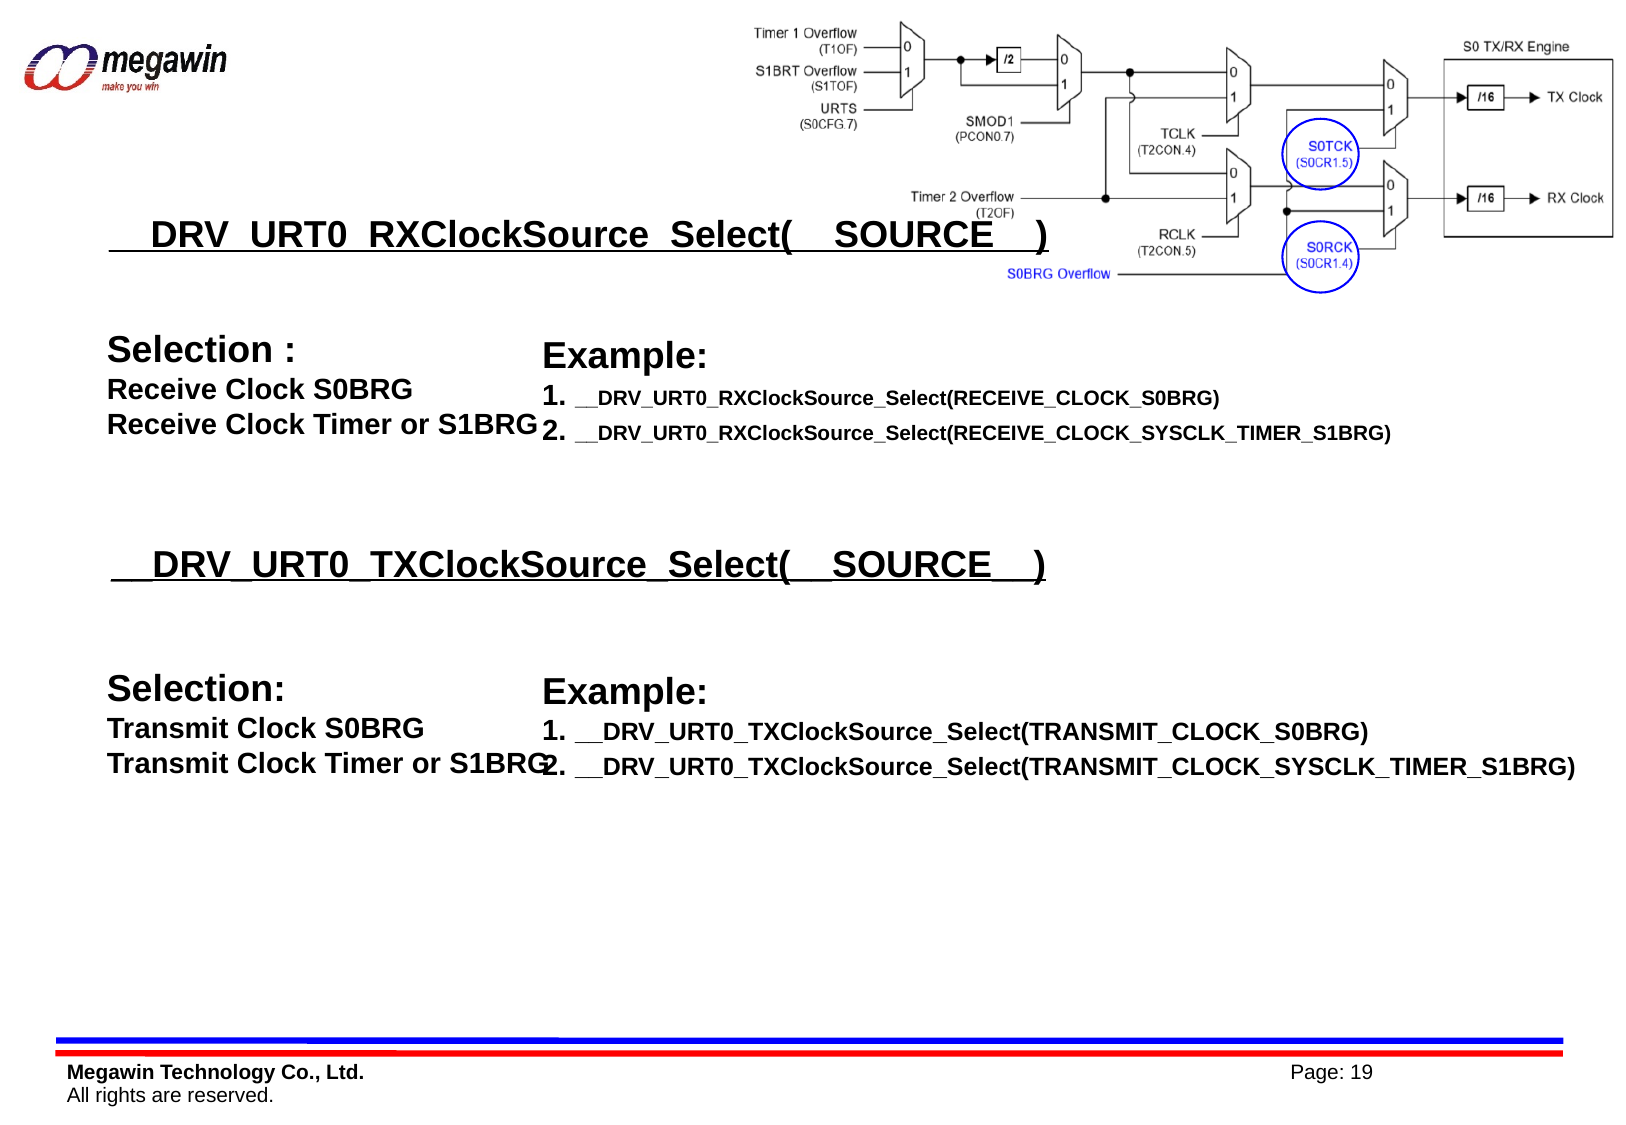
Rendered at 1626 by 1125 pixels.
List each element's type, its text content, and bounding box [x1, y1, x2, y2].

picture [19, 37, 231, 97]
text_box Selection : Receive Clock S0BRG Receive Clock Timer or S1BRG [92, 317, 563, 448]
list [745, 9, 1622, 289]
text_box [1301, 289, 1340, 294]
text_box __DRV_URT0_TXClockSource_Select(__SOURCE__) [96, 532, 1062, 592]
text_box Selection: Transmit Clock S0BRG Transmit Clock Timer or S1BRG [92, 656, 574, 787]
text_box Example: 1. __DRV_URT0_TXClockSource_Select(TRANSMIT_CLOCK_S0BRG) 2. __DRV_URT0_TXClockSource_Select(TRANSMIT_CLOCK_SYSCLK_TIMER_S1BRG) [527, 659, 1598, 789]
text_box __DRV_URT0_RXClockSource_Select(__SOURCE__) [94, 202, 745, 263]
text_box Example: 1. __DRV_URT0_RXClockSource_Select(RECEIVE_CLOCK_S0BRG) 2. __DRV_URT0_RXClockSource_Select(RECEIVE_CLOCK_SYSCLK_TIMER_S1BRG) [527, 323, 1532, 454]
